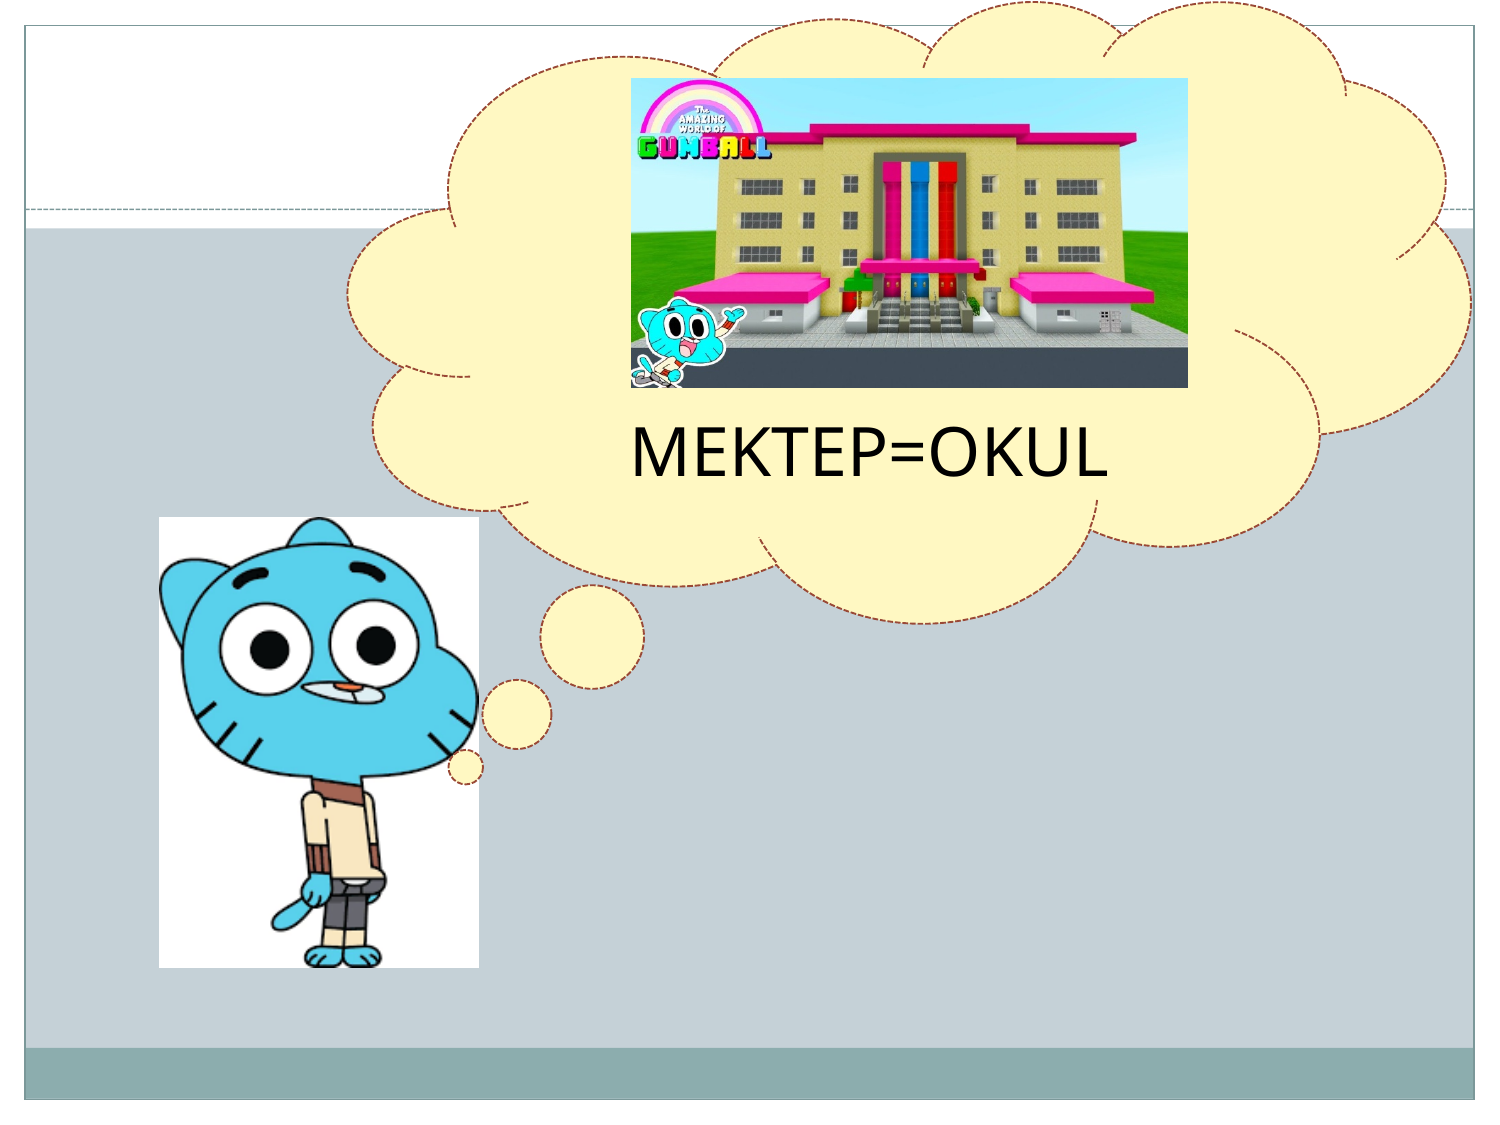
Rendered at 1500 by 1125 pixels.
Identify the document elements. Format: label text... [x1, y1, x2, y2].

picture [631, 77, 1188, 388]
text_box MEKTEP=OKUL [346, 1, 1472, 625]
text_box MEKTEP=OKUL [539, 584, 645, 690]
text_box MEKTEP=OKUL [484, 678, 553, 750]
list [159, 517, 479, 969]
